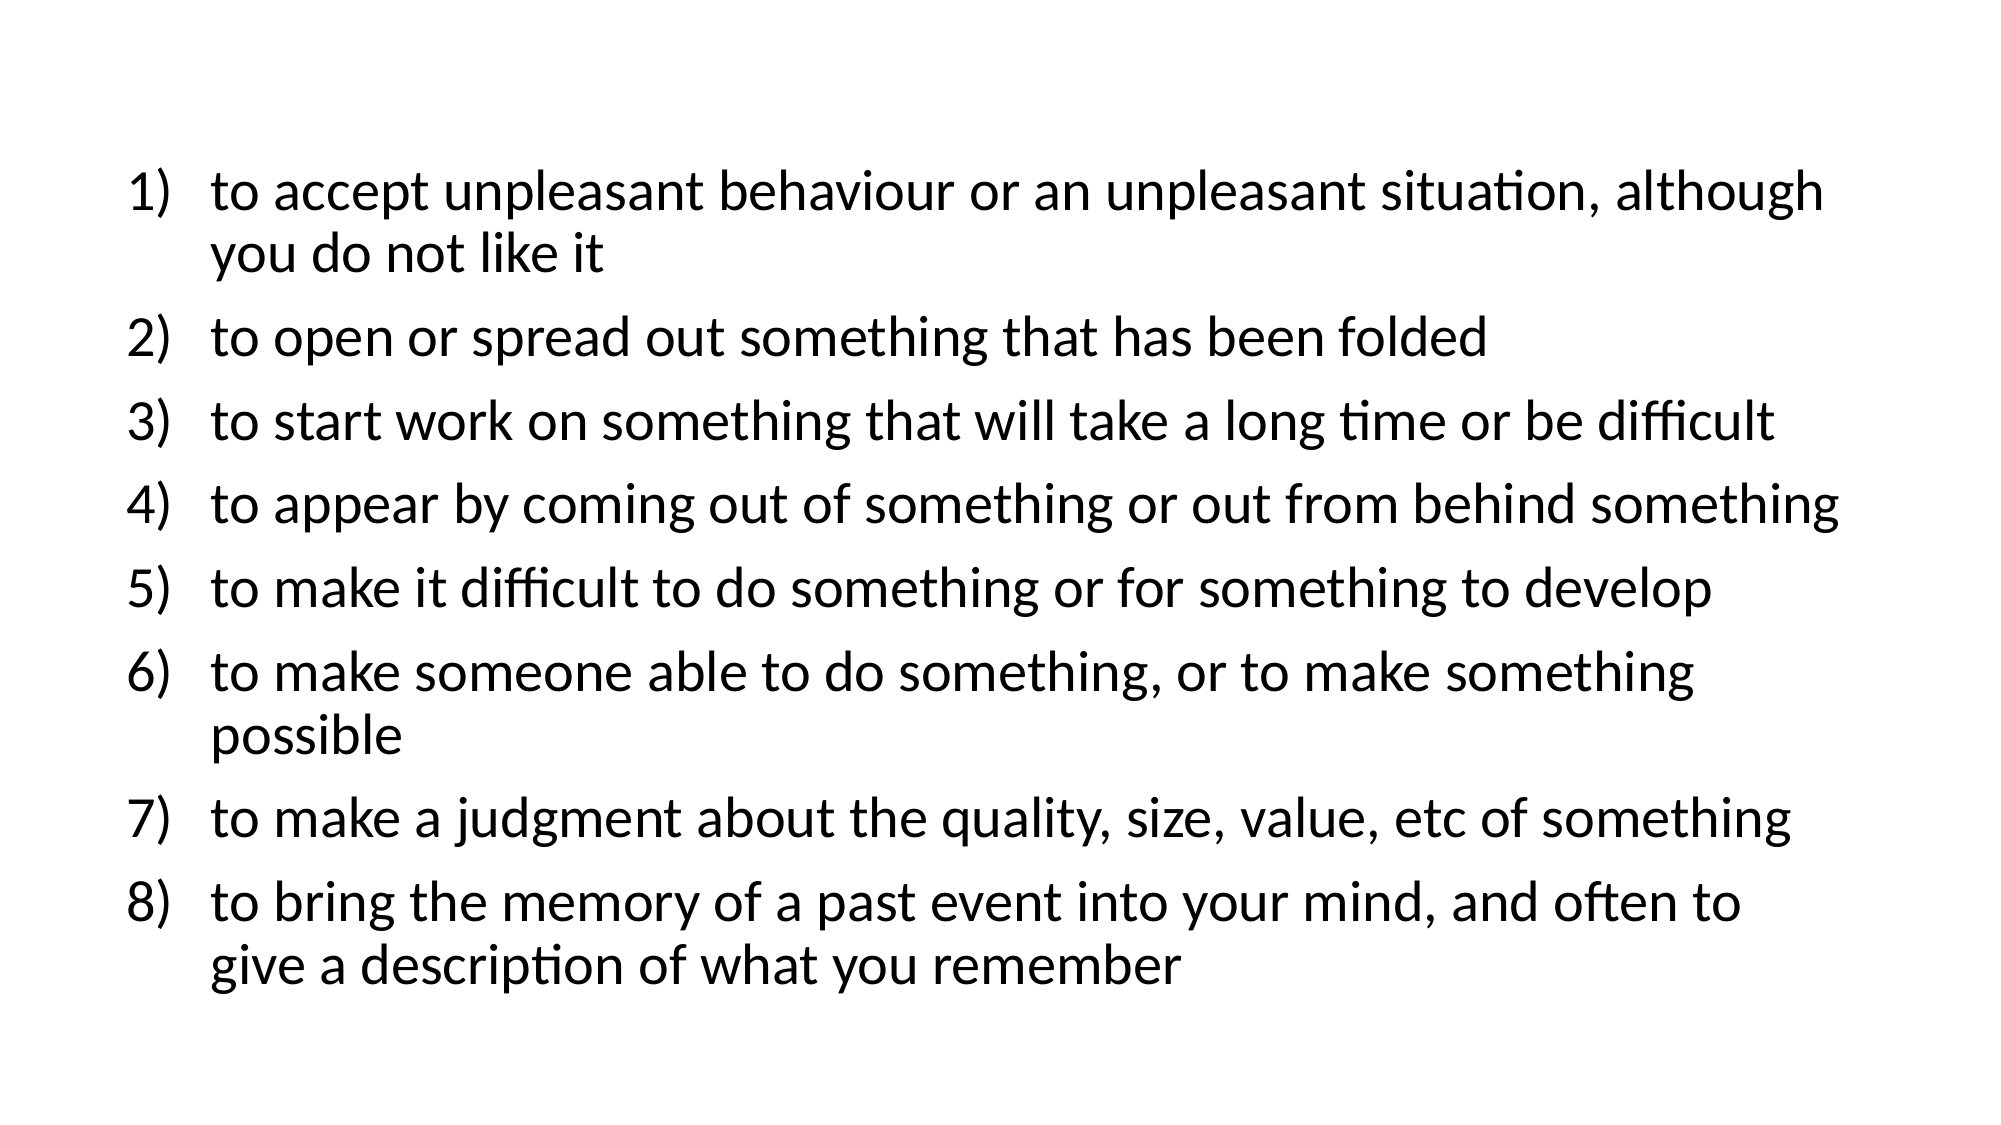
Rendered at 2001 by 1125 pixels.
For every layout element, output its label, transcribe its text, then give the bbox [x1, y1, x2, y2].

list to accept unpleasant behaviour or an unpleasant situation, although you do not like it to open or spread out something that has been folded to start work on something that will take a long time or be difficult to appear by coming out of something or out from behind something to make it difficult to do something or for something to develop to make someone able to do something, or to make something possible to make a judgment about the quality, size, value, etc of something to bring the memory of a past event into your mind, and often to give a description of what you remember [111, 152, 1863, 1014]
